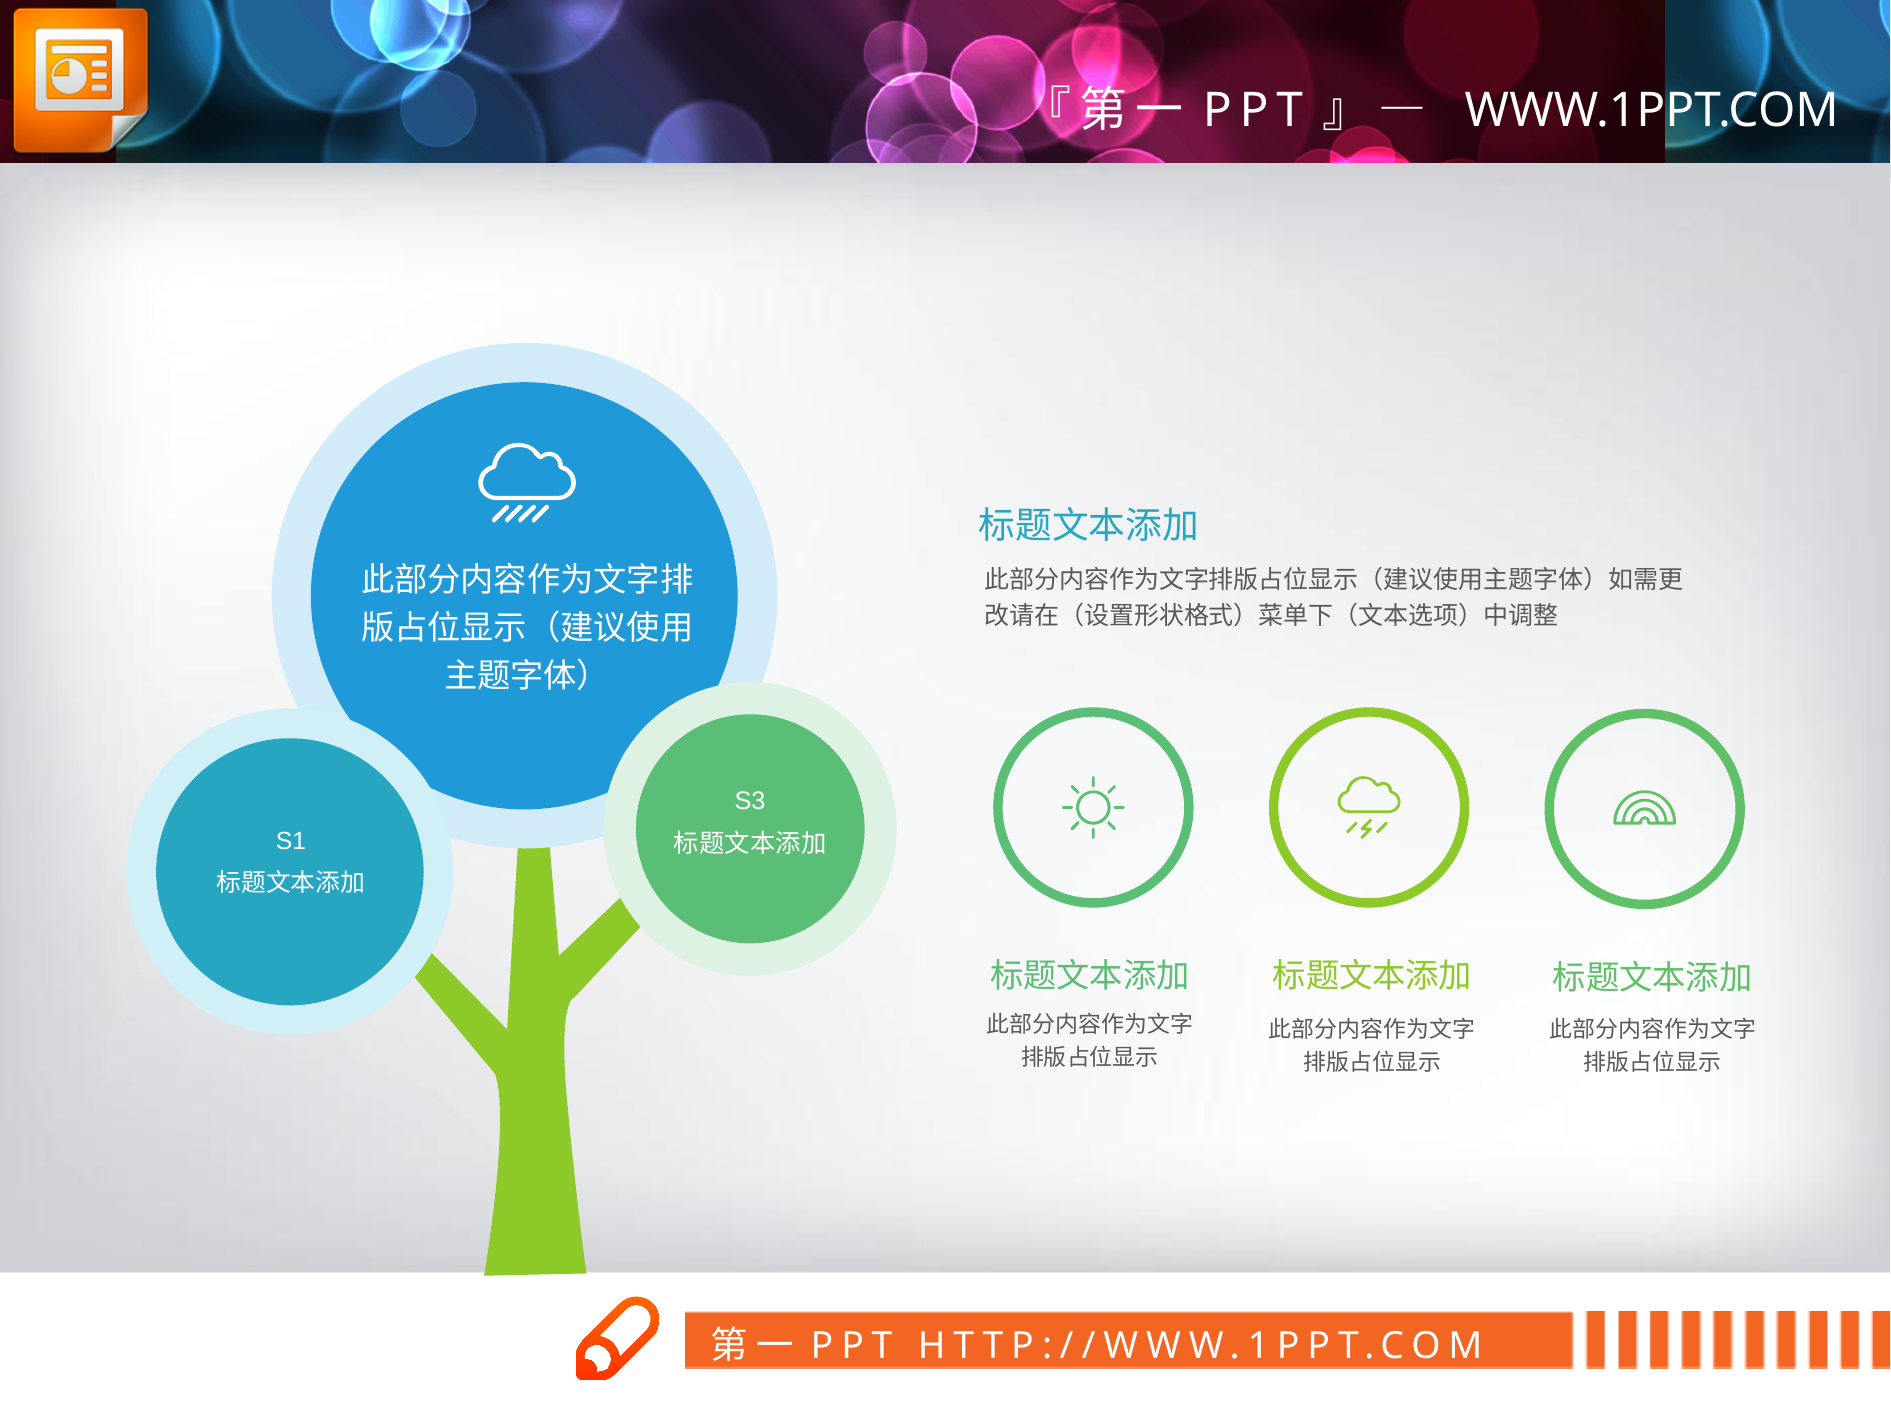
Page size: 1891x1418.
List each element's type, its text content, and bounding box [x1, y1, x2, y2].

text_box [478, 442, 576, 501]
text_box [1076, 790, 1111, 825]
text_box [1107, 785, 1116, 794]
text_box [156, 738, 424, 1006]
text_box 此部分内容作为文字排版占位显示（建议使用主题字体） [355, 503, 699, 741]
text_box [1549, 713, 1741, 905]
picture [685, 1311, 1891, 1369]
text_box [531, 504, 550, 523]
text_box [491, 504, 510, 523]
text_box [415, 848, 640, 1276]
text_box 此部分内容作为文字 排版占位显示 [970, 996, 1210, 1112]
text_box 此部分内容作为文字 排版占位显示 [1253, 1001, 1492, 1112]
text_box [1107, 821, 1116, 830]
text_box [1613, 790, 1677, 825]
text_box [1337, 776, 1401, 814]
text_box [1070, 821, 1080, 830]
text_box [1273, 712, 1465, 903]
text_box [126, 708, 454, 1035]
text_box [997, 712, 1189, 903]
text_box 标题文本添加 [978, 458, 1760, 547]
text_box [1091, 775, 1095, 788]
text_box 标题文本添加 [972, 954, 1208, 984]
text_box S1 标题文本添加 [192, 806, 390, 931]
text_box [1346, 821, 1358, 834]
picture [433, 838, 517, 1028]
text_box [518, 504, 536, 523]
text_box 标题文本添加 [1535, 955, 1771, 983]
picture [0, 0, 1891, 1275]
text_box [1360, 818, 1373, 839]
text_box [603, 682, 897, 976]
text_box 此部分内容作为文字排版占位显示（建议使用主题字体）如需更改请在（设置形状格式）菜单下（文本选项）中调整 [969, 550, 1714, 683]
text_box [667, 714, 834, 750]
picture [550, 837, 619, 954]
text_box [505, 504, 523, 523]
text_box 标题文本添加 [1254, 954, 1490, 981]
text_box [271, 342, 778, 719]
text_box [635, 769, 865, 944]
text_box [1070, 785, 1080, 794]
text_box [1376, 821, 1388, 834]
text_box [390, 741, 631, 810]
text_box 此部分内容作为文字 排版占位显示 [1533, 1001, 1772, 1112]
text_box [310, 382, 738, 721]
text_box [432, 789, 607, 849]
text_box S3 标题文本添加 [652, 750, 848, 880]
text_box [1091, 827, 1095, 839]
